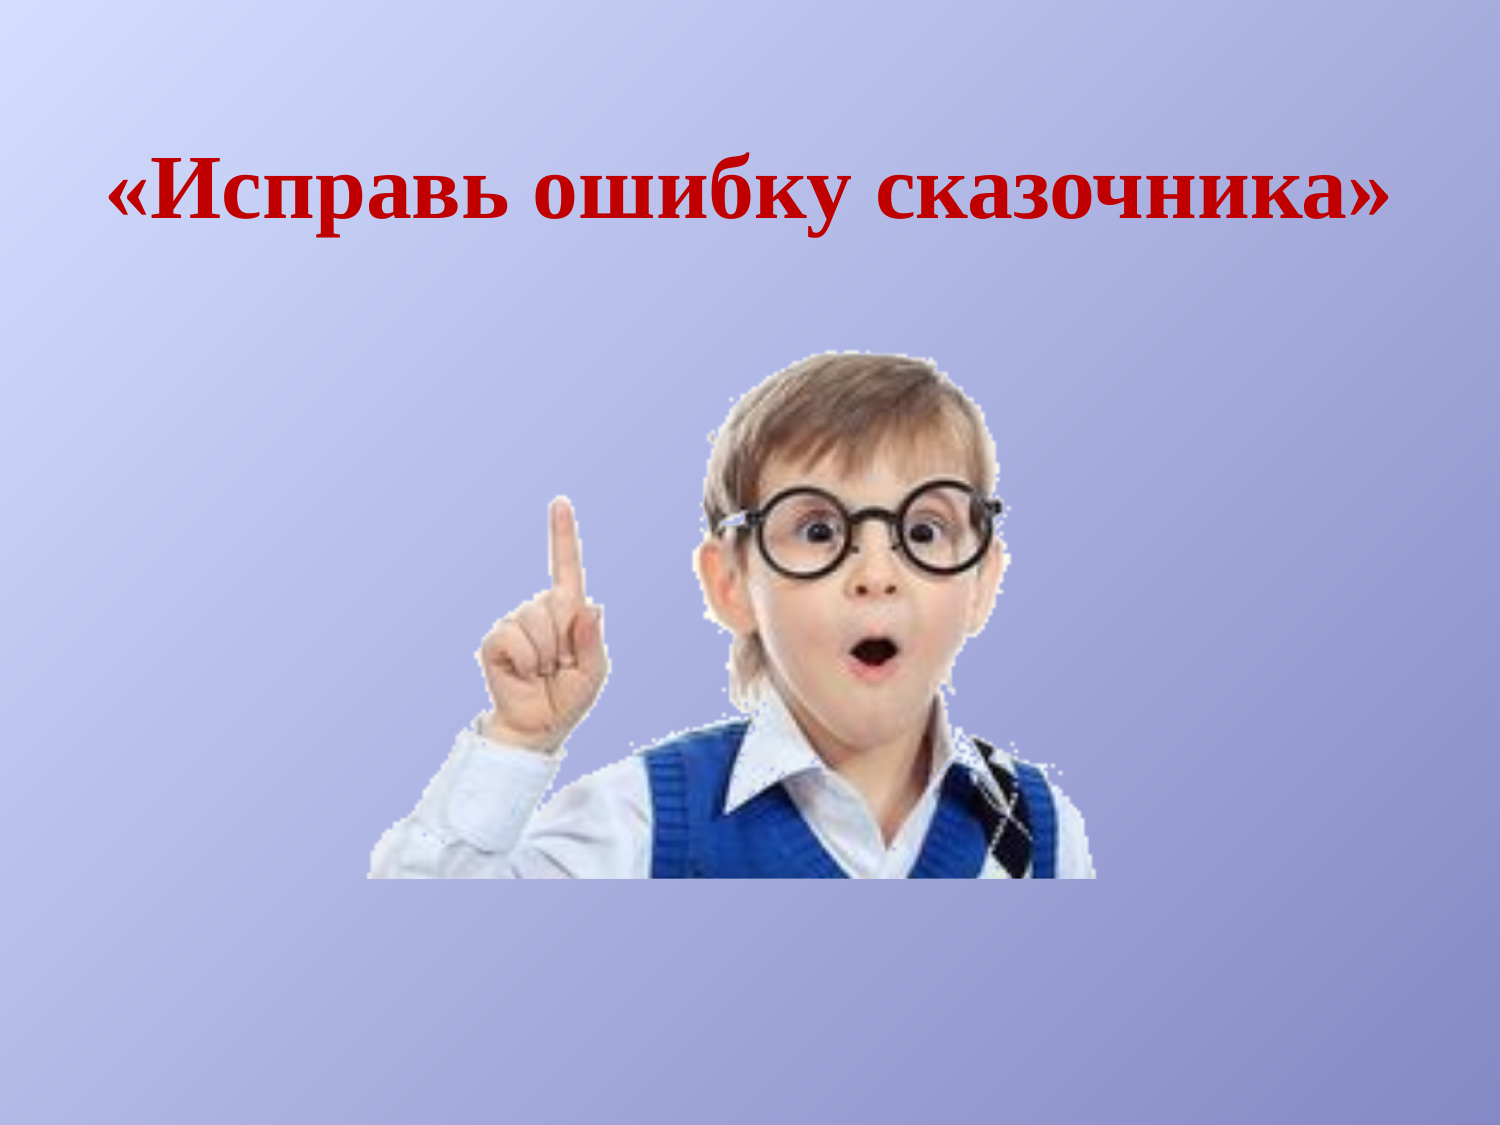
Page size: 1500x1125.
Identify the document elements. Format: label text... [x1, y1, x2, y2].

title «Исправь ошибку сказочника» [46, 58, 1454, 305]
picture [362, 339, 1102, 880]
